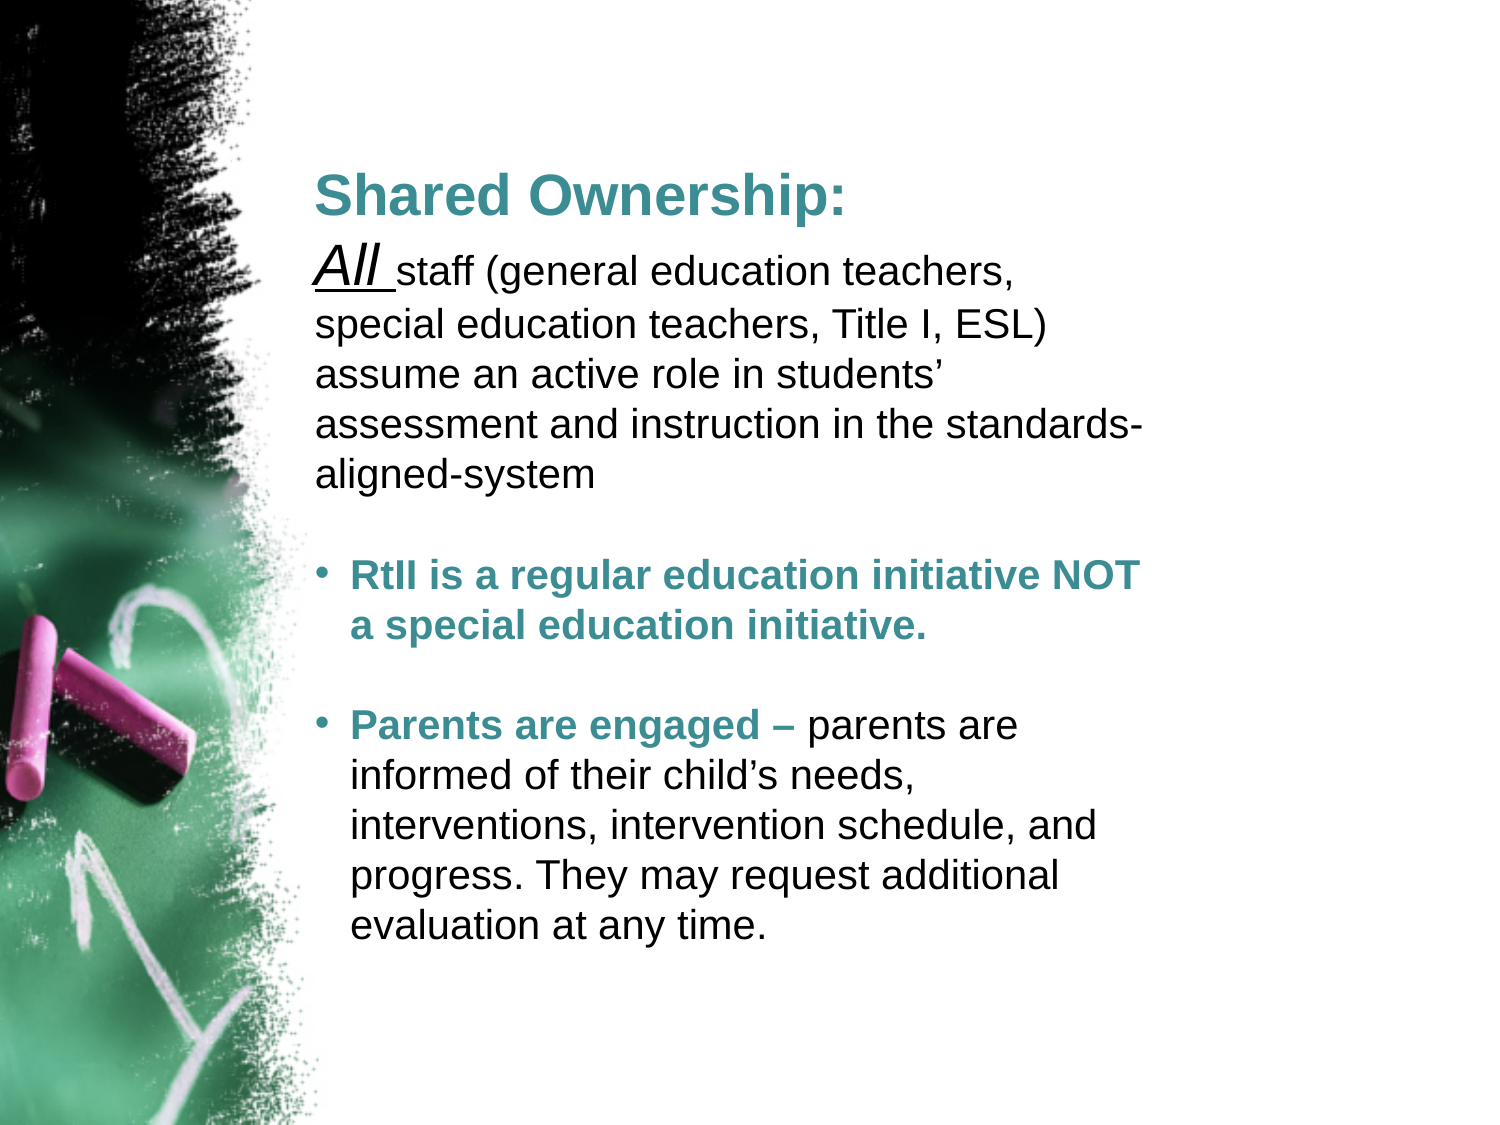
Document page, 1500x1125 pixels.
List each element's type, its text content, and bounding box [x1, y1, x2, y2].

picture [0, 0, 1500, 1125]
text_box Shared Ownership: All staff (general education teachers, special education teachers, Title I, ESL) assume an active role in students’ assessment and instruction in the standards‐aligned-system RtII is a regular education initiative NOT a special education initiative. Parents are engaged – parents are informed of their child’s needs, interventions, intervention schedule, and progress. They may request additional evaluation at any time. [300, 149, 1163, 1125]
